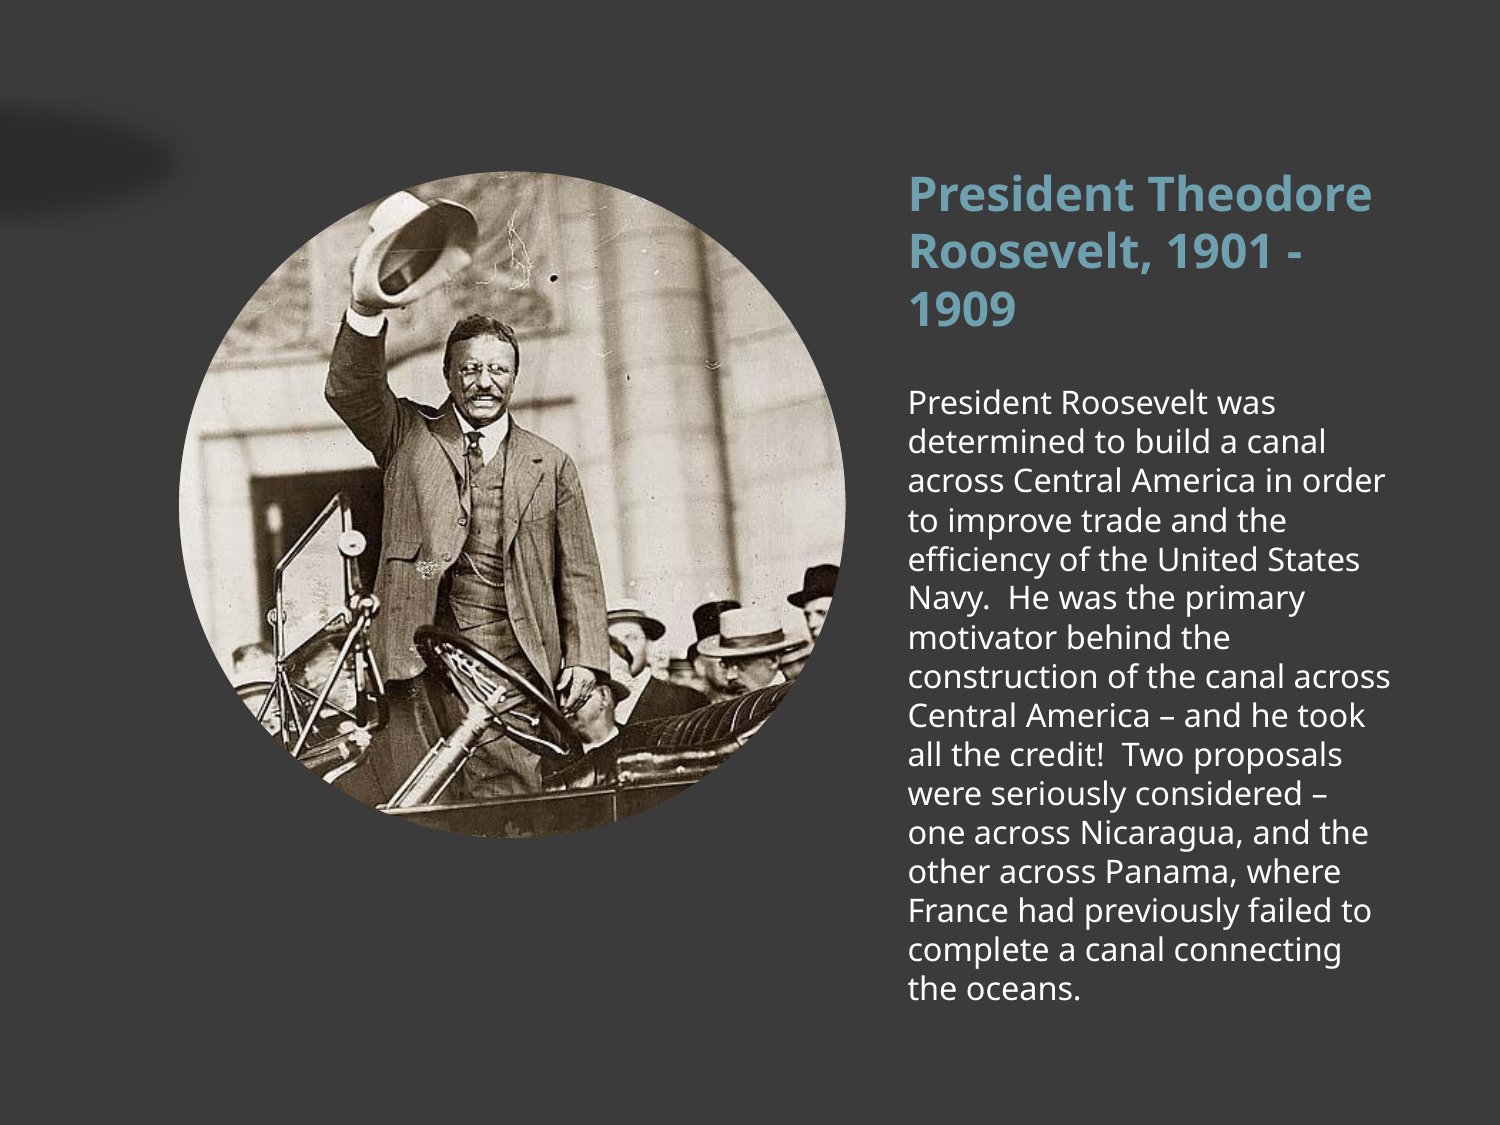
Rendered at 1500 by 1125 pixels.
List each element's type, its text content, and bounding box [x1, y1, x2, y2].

picture [174, 166, 850, 843]
list President Roosevelt was determined to build a canal across Central America in order to improve trade and the efficiency of the United States Navy. He was the primary motivator behind the construction of the canal across Central America – and he took all the credit! Two proposals were seriously considered – one across Nicaragua, and the other across Panama, where France had previously failed to complete a canal connecting the oceans. [900, 375, 1401, 1038]
title President Theodore Roosevelt, 1901 - 1909 [900, 137, 1401, 344]
